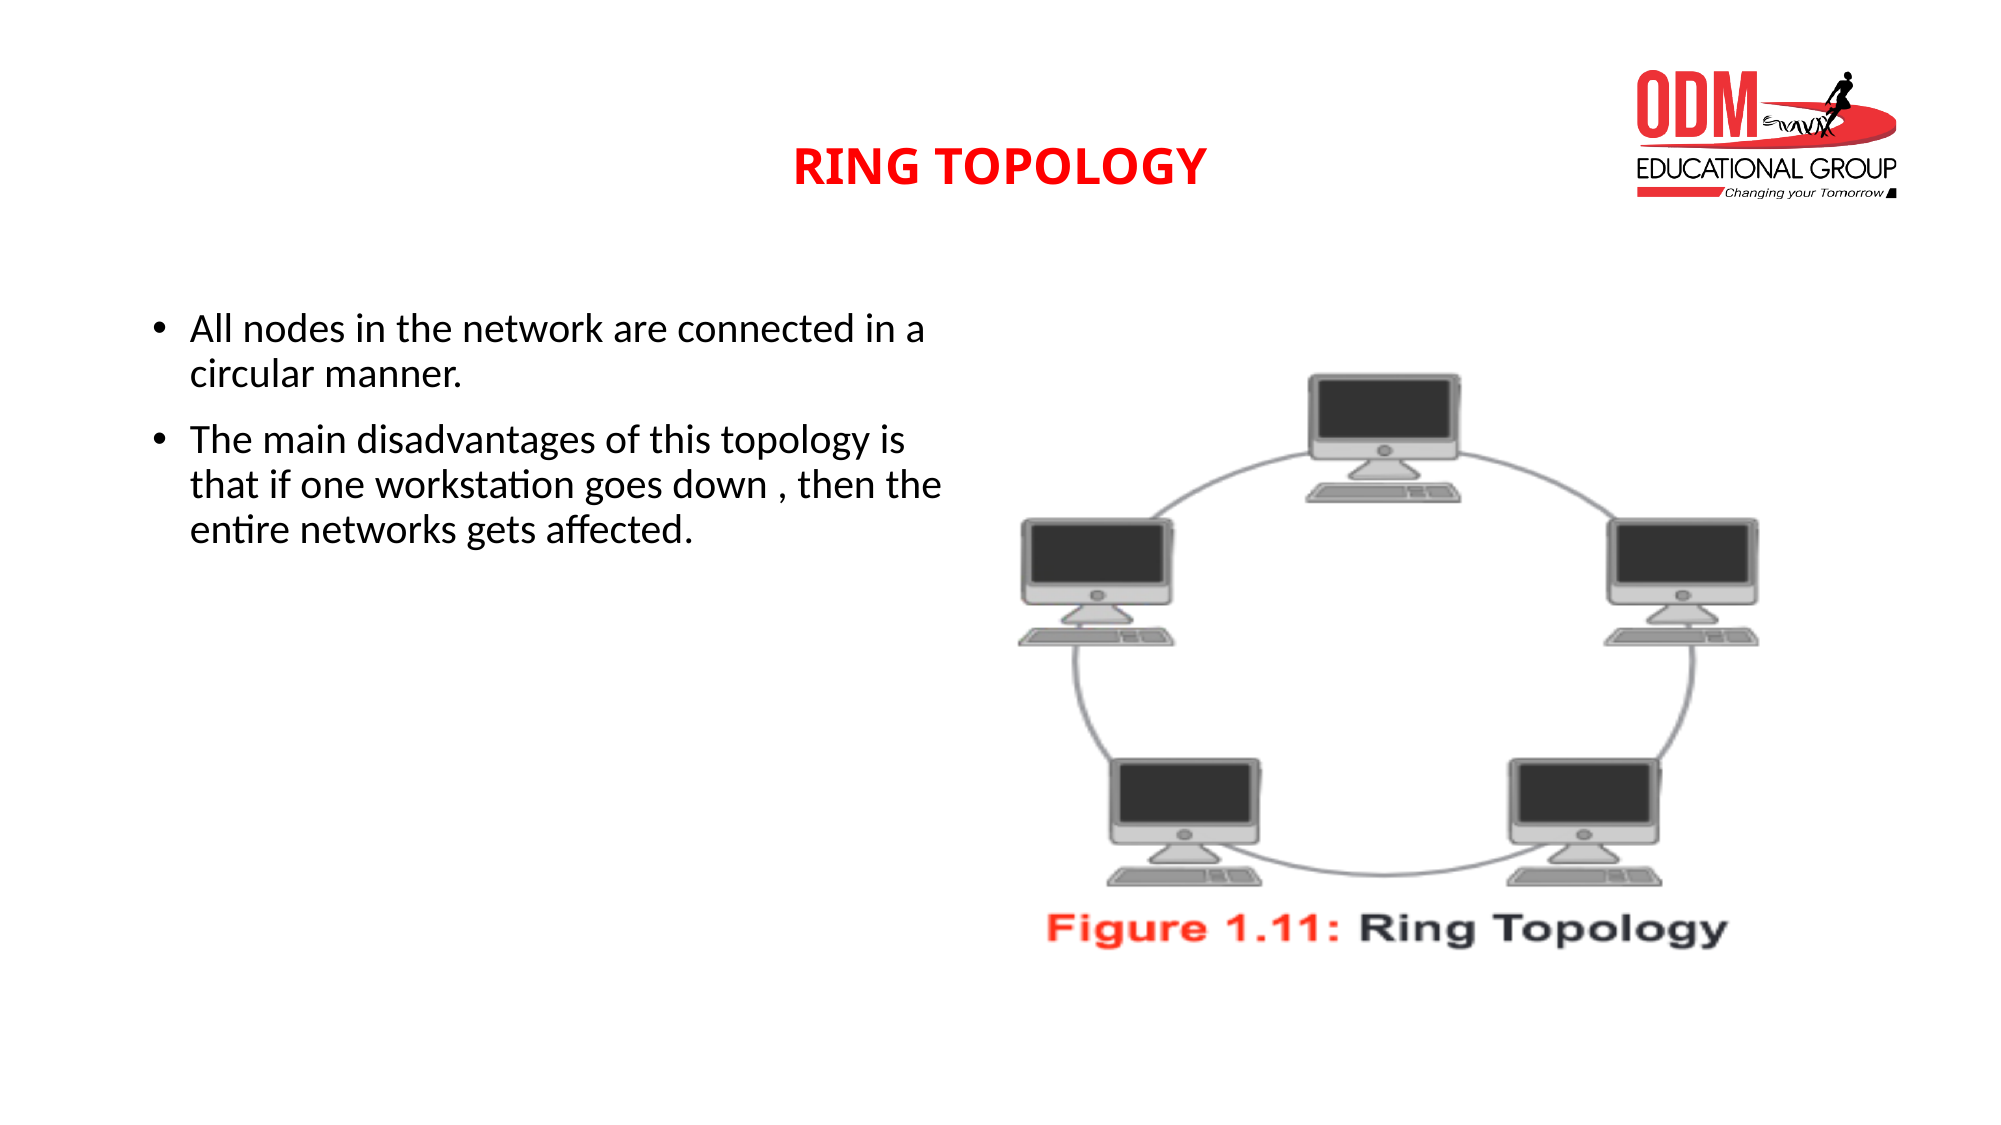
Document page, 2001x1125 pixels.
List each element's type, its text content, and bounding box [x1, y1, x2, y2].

picture [1014, 219, 1862, 1070]
list All nodes in the network are connected in a circular manner. The main disadvantages of this topology is that if one workstation goes down , then the entire networks gets affected. [137, 299, 988, 1014]
title RING TOPOLOGY [137, 59, 1863, 278]
text_box [1637, 70, 1897, 199]
